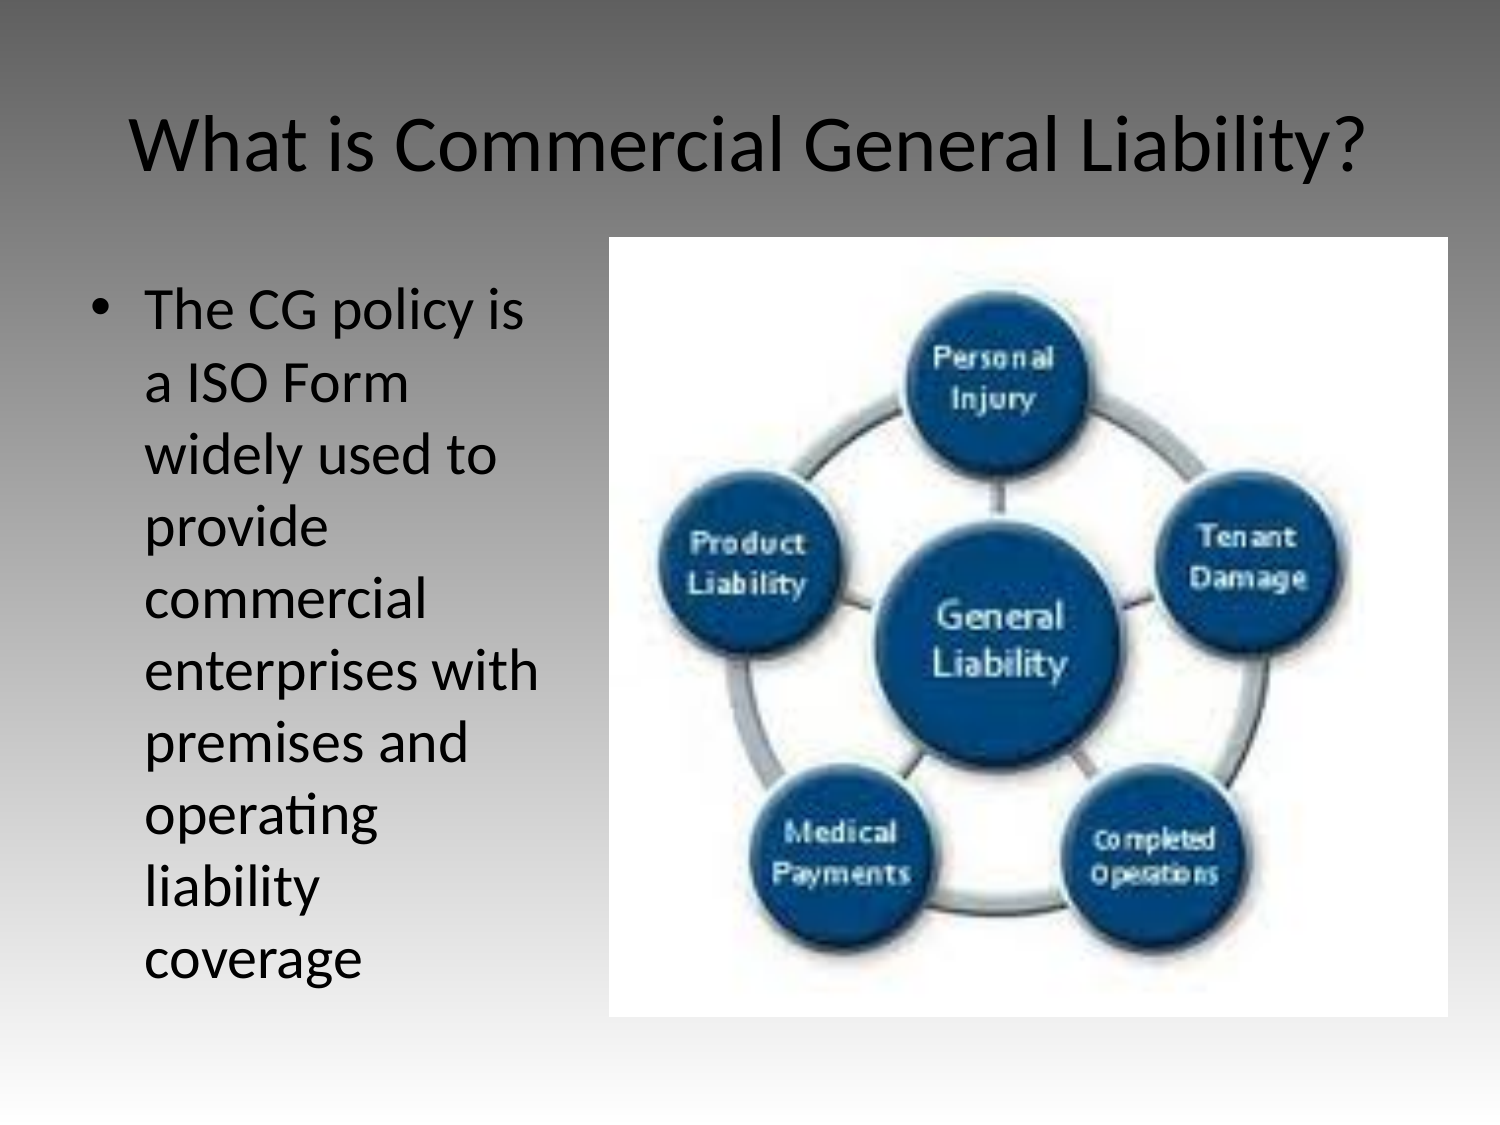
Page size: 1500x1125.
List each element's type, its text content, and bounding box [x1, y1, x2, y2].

list The CG policy is a ISO Form widely used to provide commercial enterprises with premises and operating liability coverage [75, 262, 563, 1005]
picture [609, 237, 1448, 1017]
title What is Commercial General Liability? [75, 45, 1425, 233]
